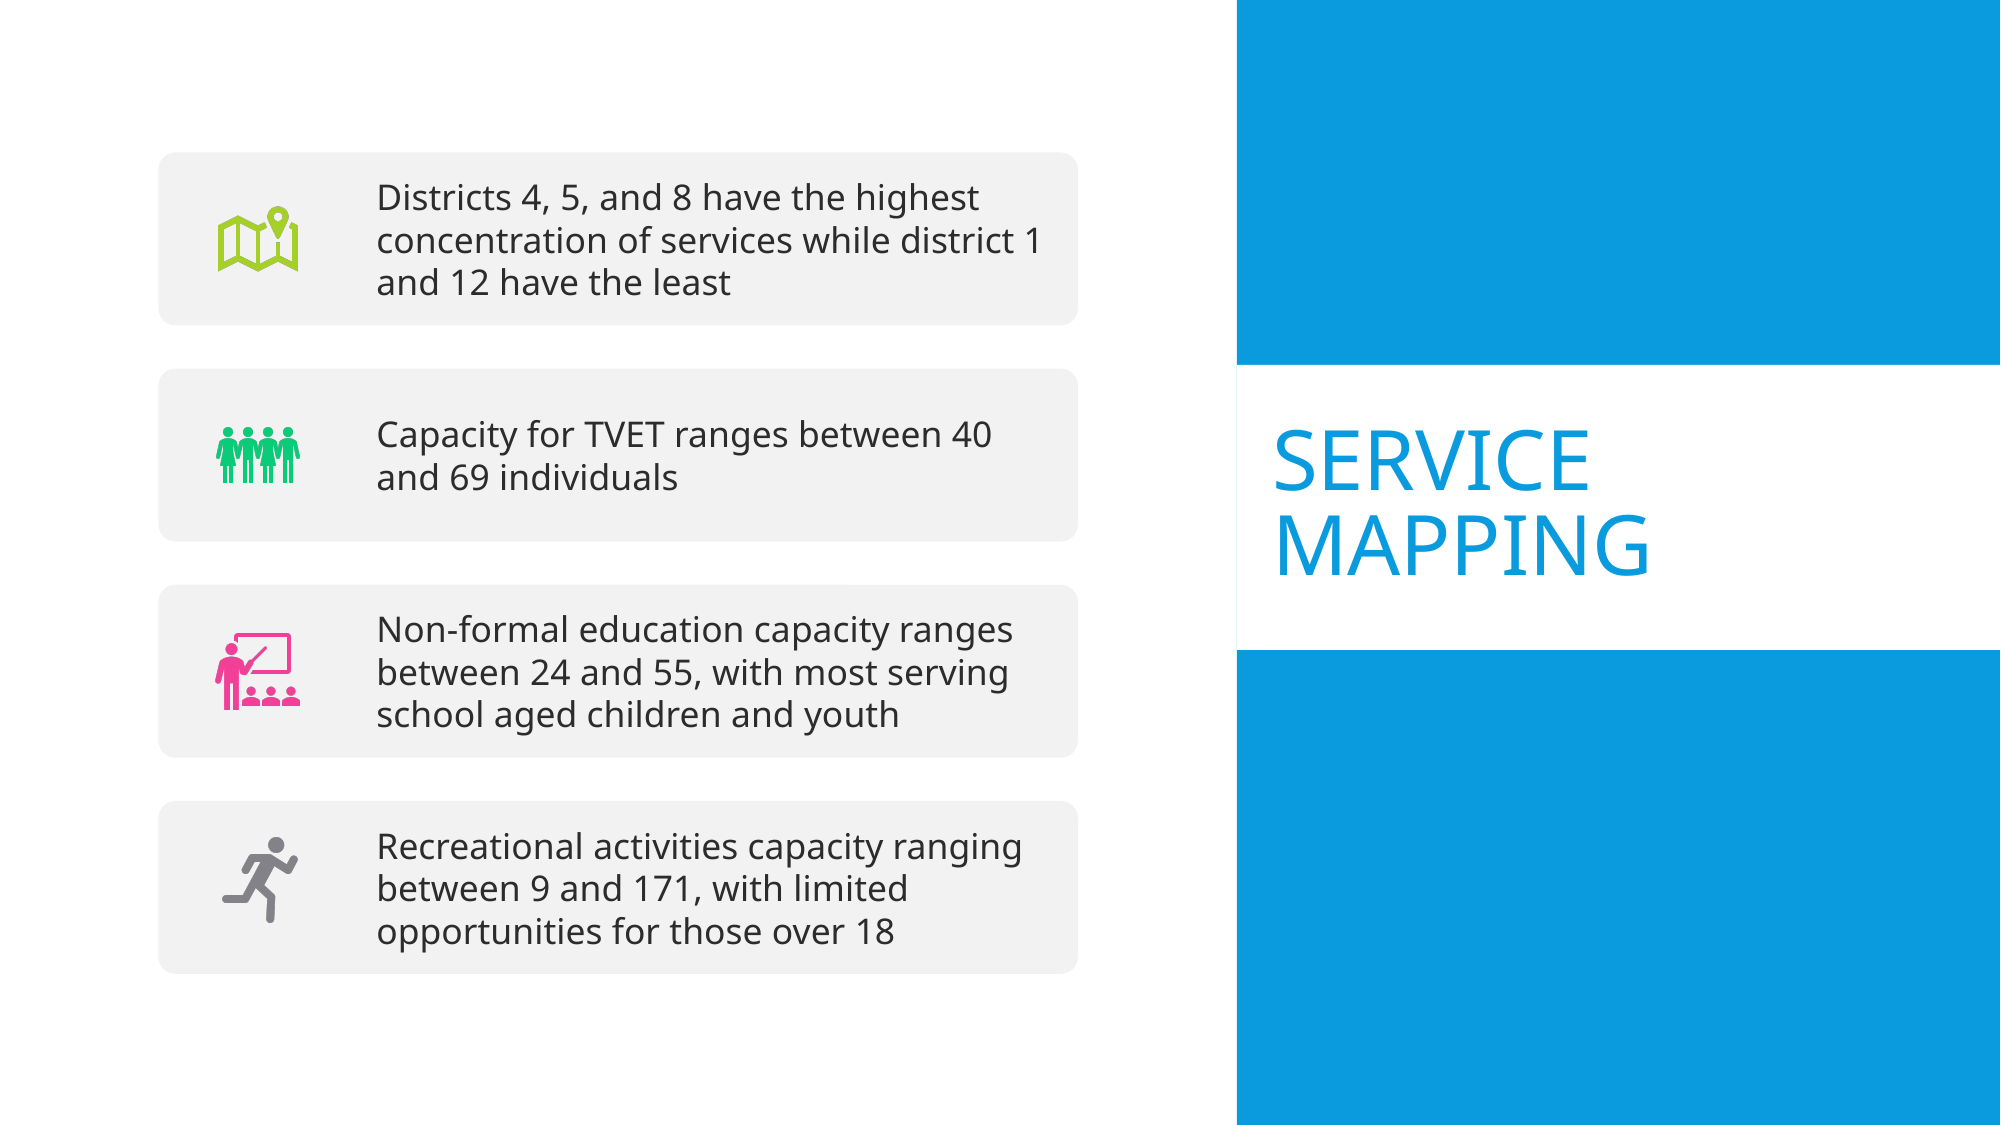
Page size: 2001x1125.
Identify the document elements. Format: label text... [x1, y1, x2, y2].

text_box [1236, 364, 2000, 651]
text_box [1236, 0, 2000, 364]
text_box [1236, 651, 2000, 1125]
text_box [0, 0, 1236, 1125]
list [158, 151, 1079, 975]
title Service Mapping [1257, 383, 1936, 632]
